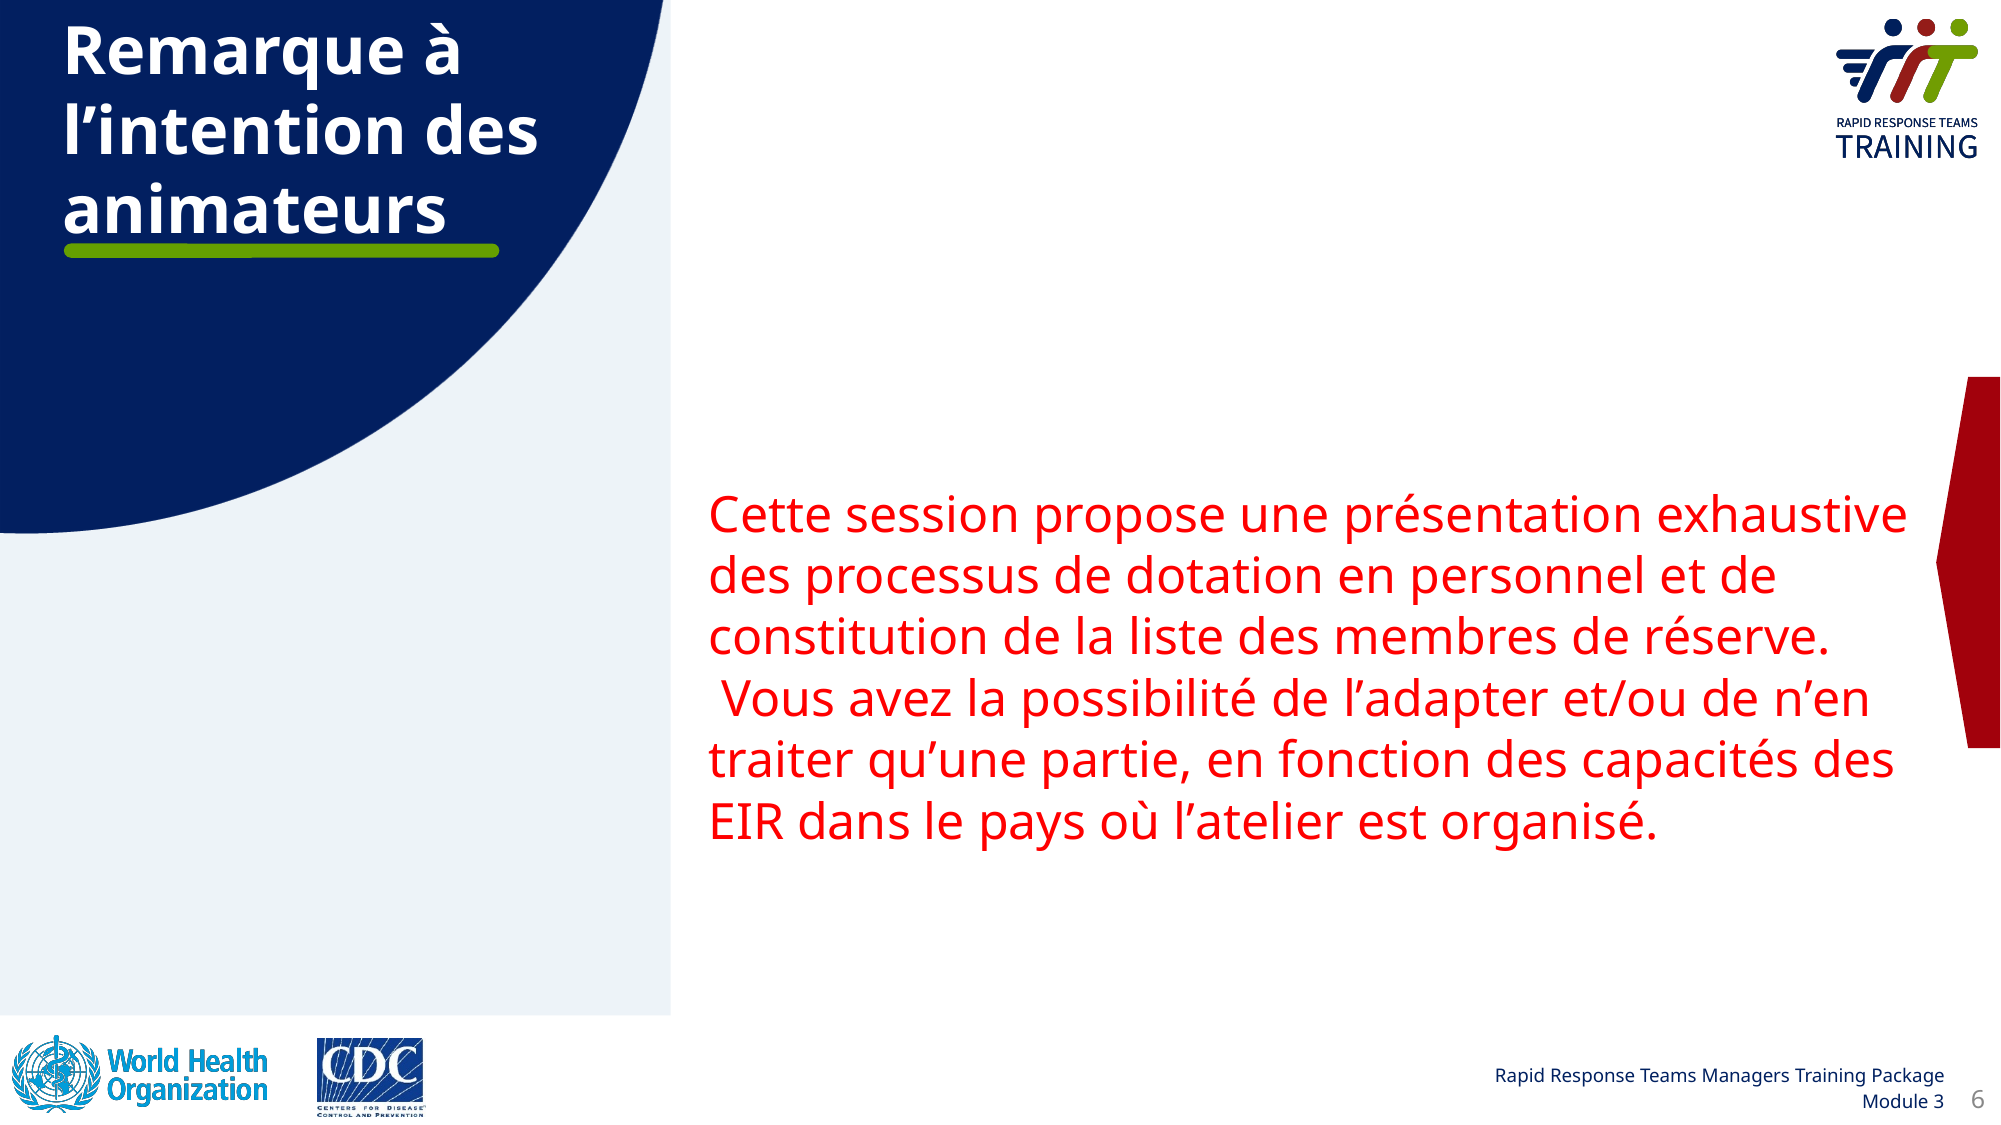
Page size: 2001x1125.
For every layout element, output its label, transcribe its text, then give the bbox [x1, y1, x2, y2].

picture [22, 1062, 26, 1077]
picture [30, 1083, 37, 1091]
picture [12, 1083, 48, 1113]
picture [317, 1038, 426, 1117]
picture [59, 1035, 267, 1113]
picture [0, 0, 670, 538]
picture [50, 1108, 62, 1113]
list Cette session propose une présentation exhaustive des processus de dotation en personnel et de constitution de la liste des membres de réserve. Vous avez la possibilité de lʼadapter et/ou de nʼen traiter quʼune partie, en fonction des capacités des EIR dans le pays où lʼatelier est organisé. [700, 332, 1937, 1049]
text_box Remarque à l’intention des animateurs [54, 0, 603, 255]
picture [24, 1054, 36, 1087]
text_box 6 [1557, 1075, 1993, 1121]
picture [12, 1035, 54, 1068]
picture [71, 1053, 90, 1091]
picture [46, 1056, 54, 1062]
picture [1835, 19, 1978, 167]
picture [34, 1054, 43, 1078]
picture [40, 1062, 47, 1070]
picture [36, 1088, 78, 1105]
